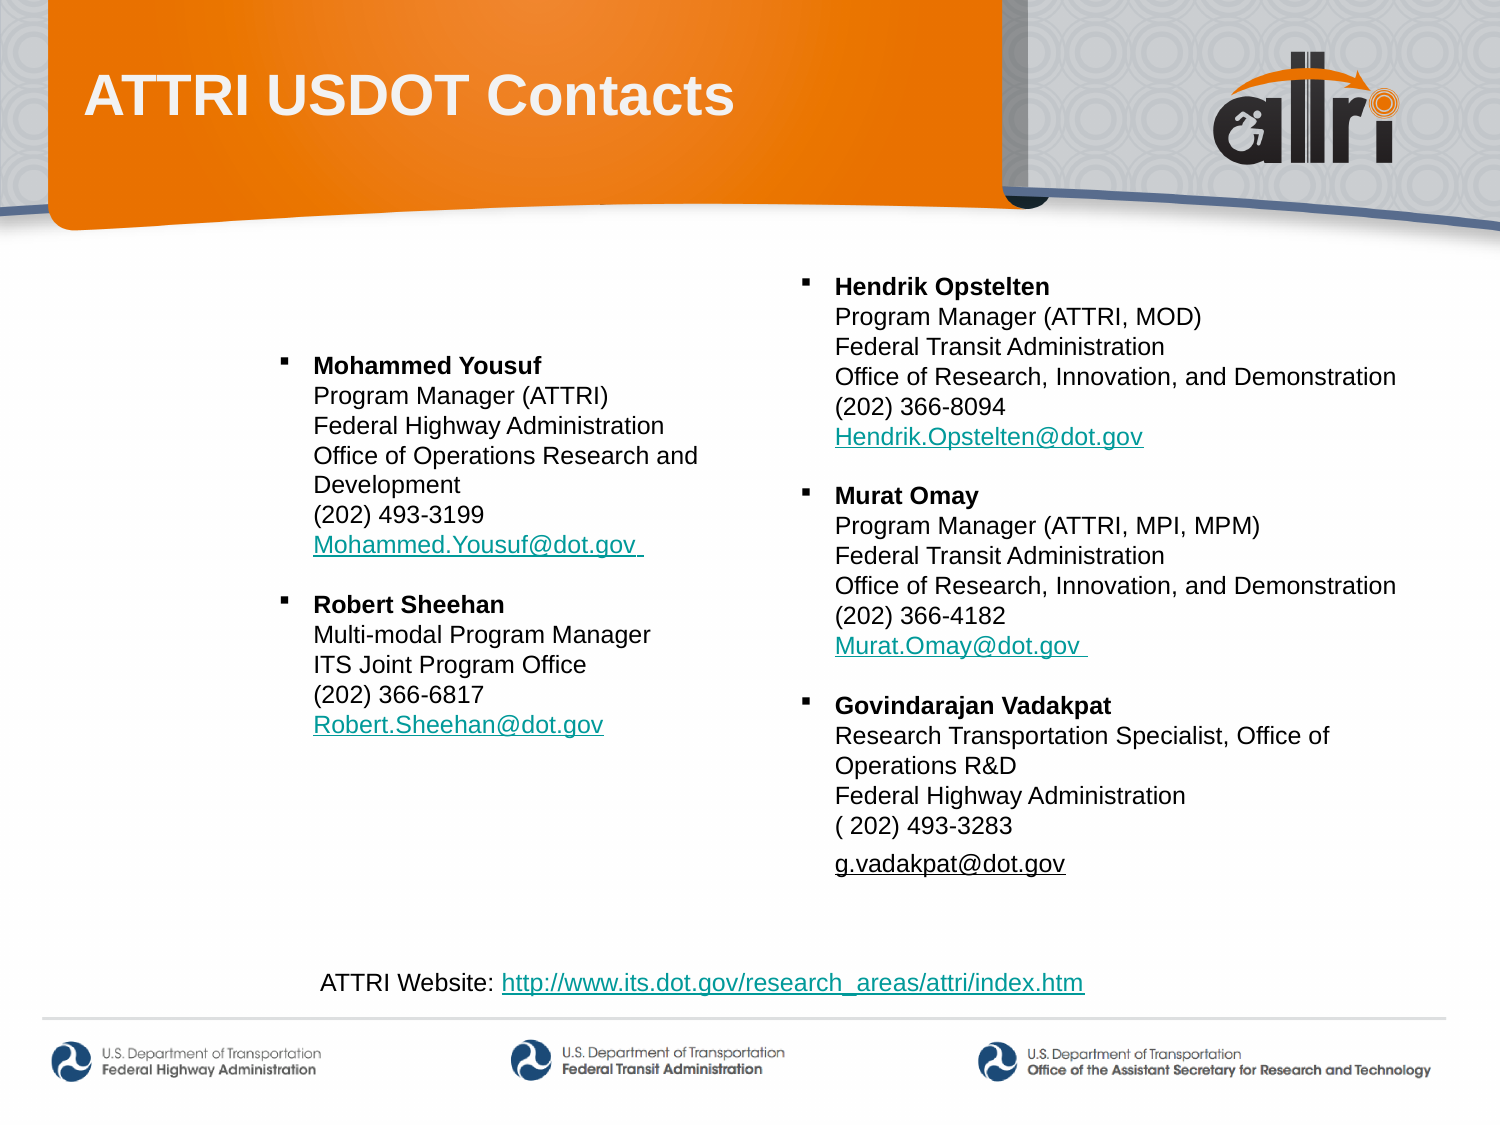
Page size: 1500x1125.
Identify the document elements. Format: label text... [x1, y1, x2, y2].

text_box Mohammed Yousuf Program Manager (ATTRI) Federal Highway Administration Office of Operations Research and Development (202) 493-3199 Mohammed.Yousuf@dot.gov Robert Sheehan Multi-modal Program Manager ITS Joint Program Office (202) 366-6817 Robert.Sheehan@dot.gov [239, 275, 737, 898]
picture [0, 0, 1500, 1125]
title ATTRI USDOT Contacts [68, 50, 1291, 157]
text_box ATTRI Website: http://www.its.dot.gov/research_areas/attri/index.htm [287, 961, 1216, 1016]
text_box Hendrik Opstelten Program Manager (ATTRI, MOD) Federal Transit Administration Office of Research, Innovation, and Demonstration (202) 366-8094 Hendrik.Opstelten@dot.gov Murat Omay Program Manager (ATTRI, MPI, MPM) Federal Transit Administration Office of Research, Innovation, and Demonstration (202) 366-4182 Murat.Omay@dot.gov Govindarajan Vadakpat Research Transportation Specialist, Office of Operations R&D Federal Highway Administration ( 202) 493-3283 g.vadakpat@dot.gov [760, 199, 1425, 950]
